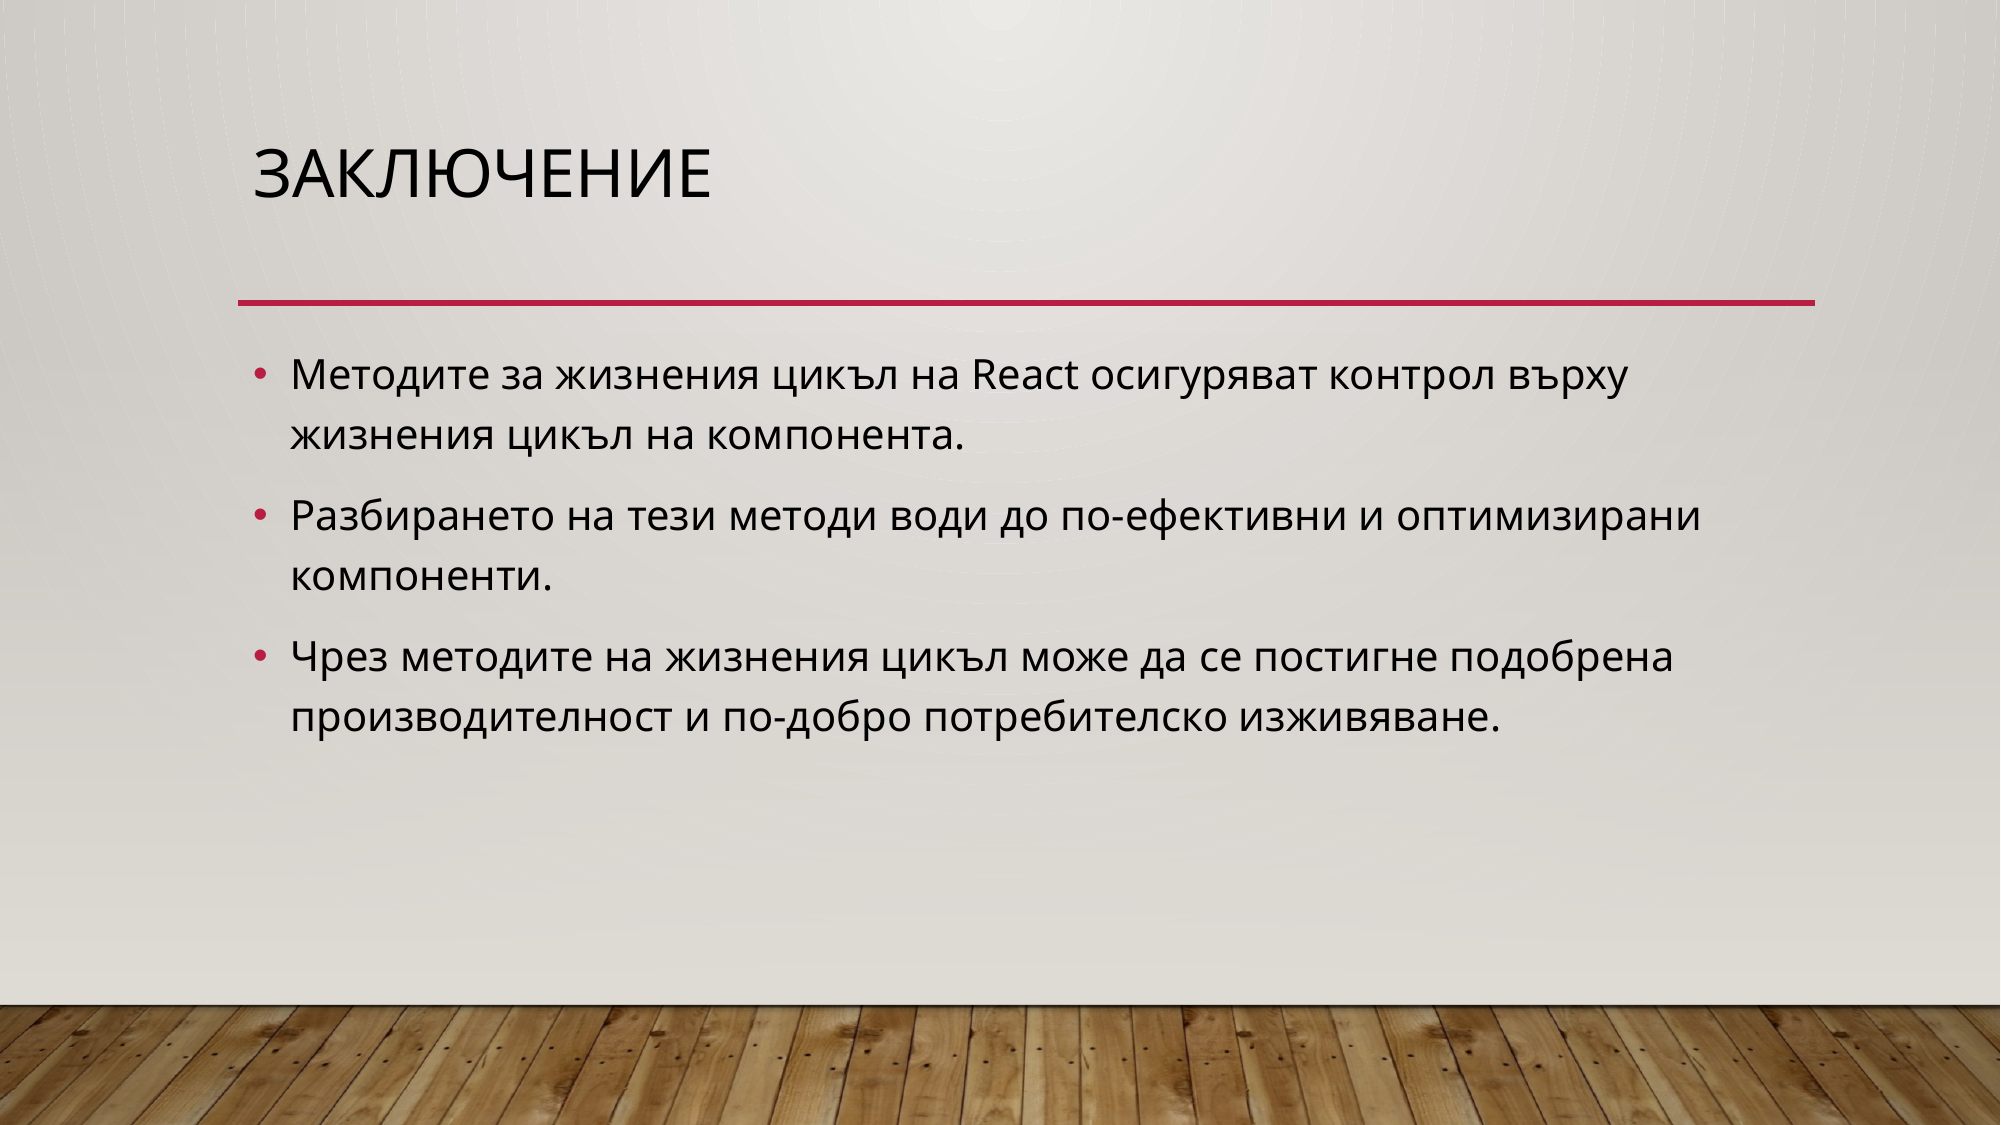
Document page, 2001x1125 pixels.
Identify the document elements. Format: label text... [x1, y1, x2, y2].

picture [0, 1005, 2000, 1125]
list Методите за жизнения цикъл на React осигуряват контрол върху жизнения цикъл на компонента. Разбирането на тези методи води до по-ефективни и оптимизирани компоненти. Чрез методите на жизнения цикъл може да се постигне подобрена производителност и по-добро потребителско изживяване. [238, 330, 1814, 897]
title Заключение [238, 131, 1814, 305]
